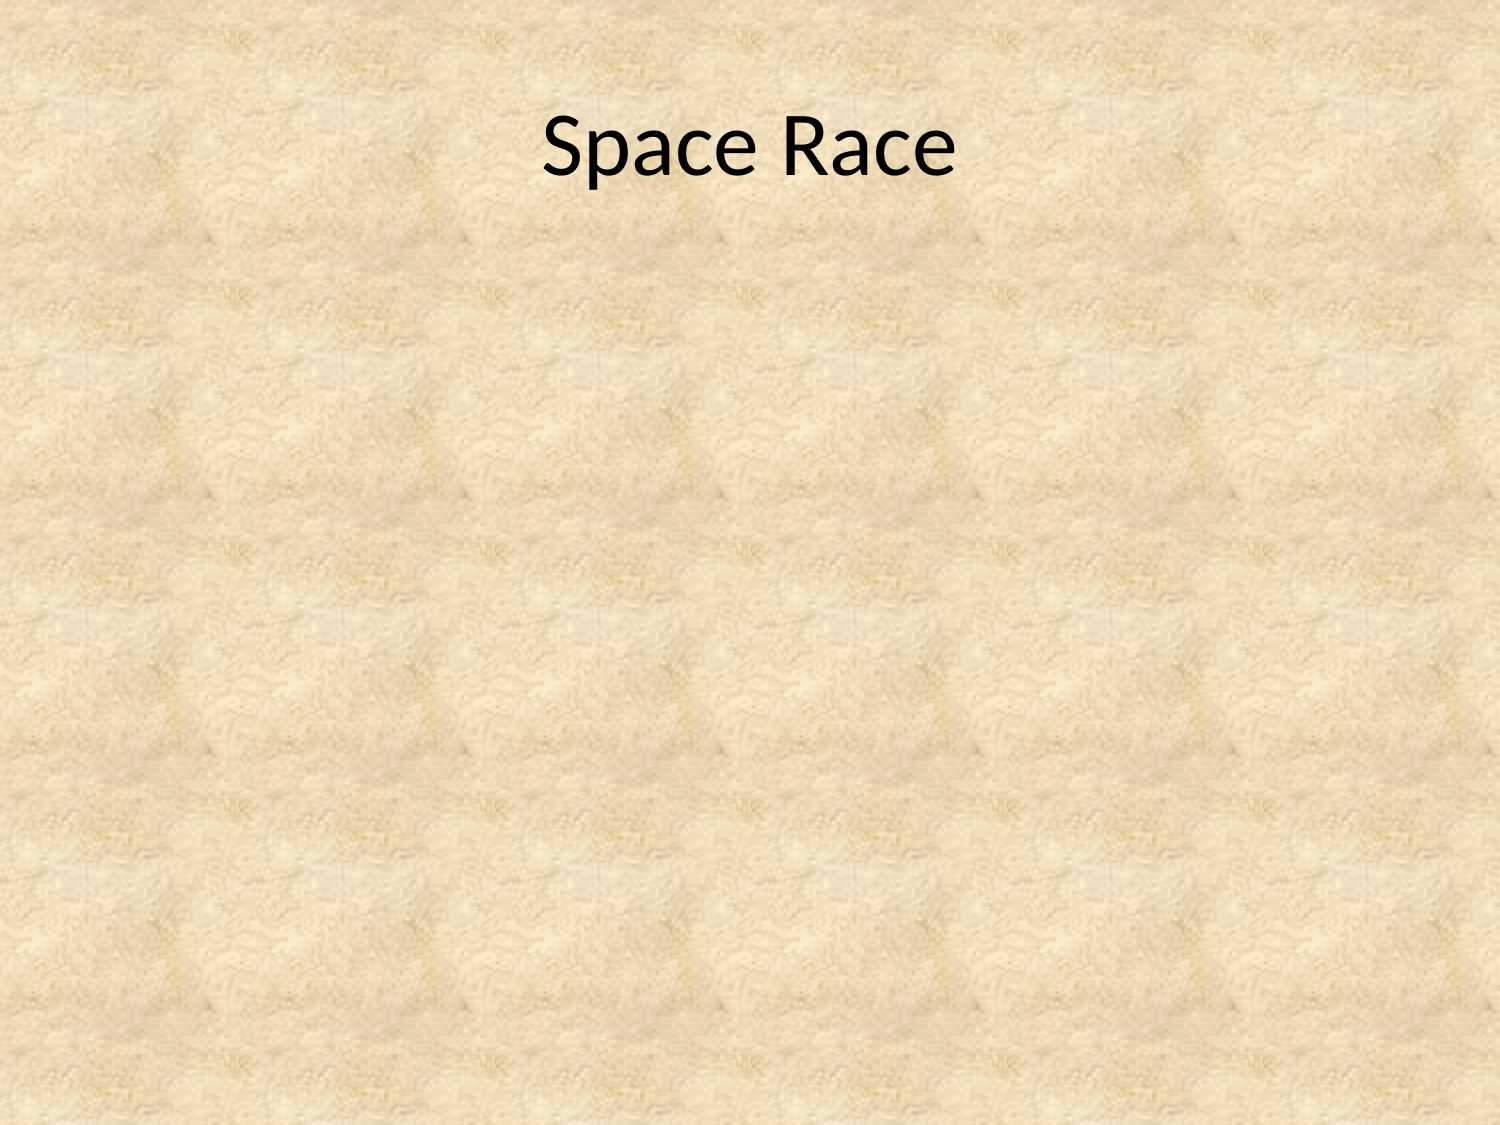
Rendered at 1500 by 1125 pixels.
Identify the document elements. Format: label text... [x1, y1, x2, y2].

picture [0, 0, 1500, 1125]
title Space Race [75, 45, 1425, 233]
